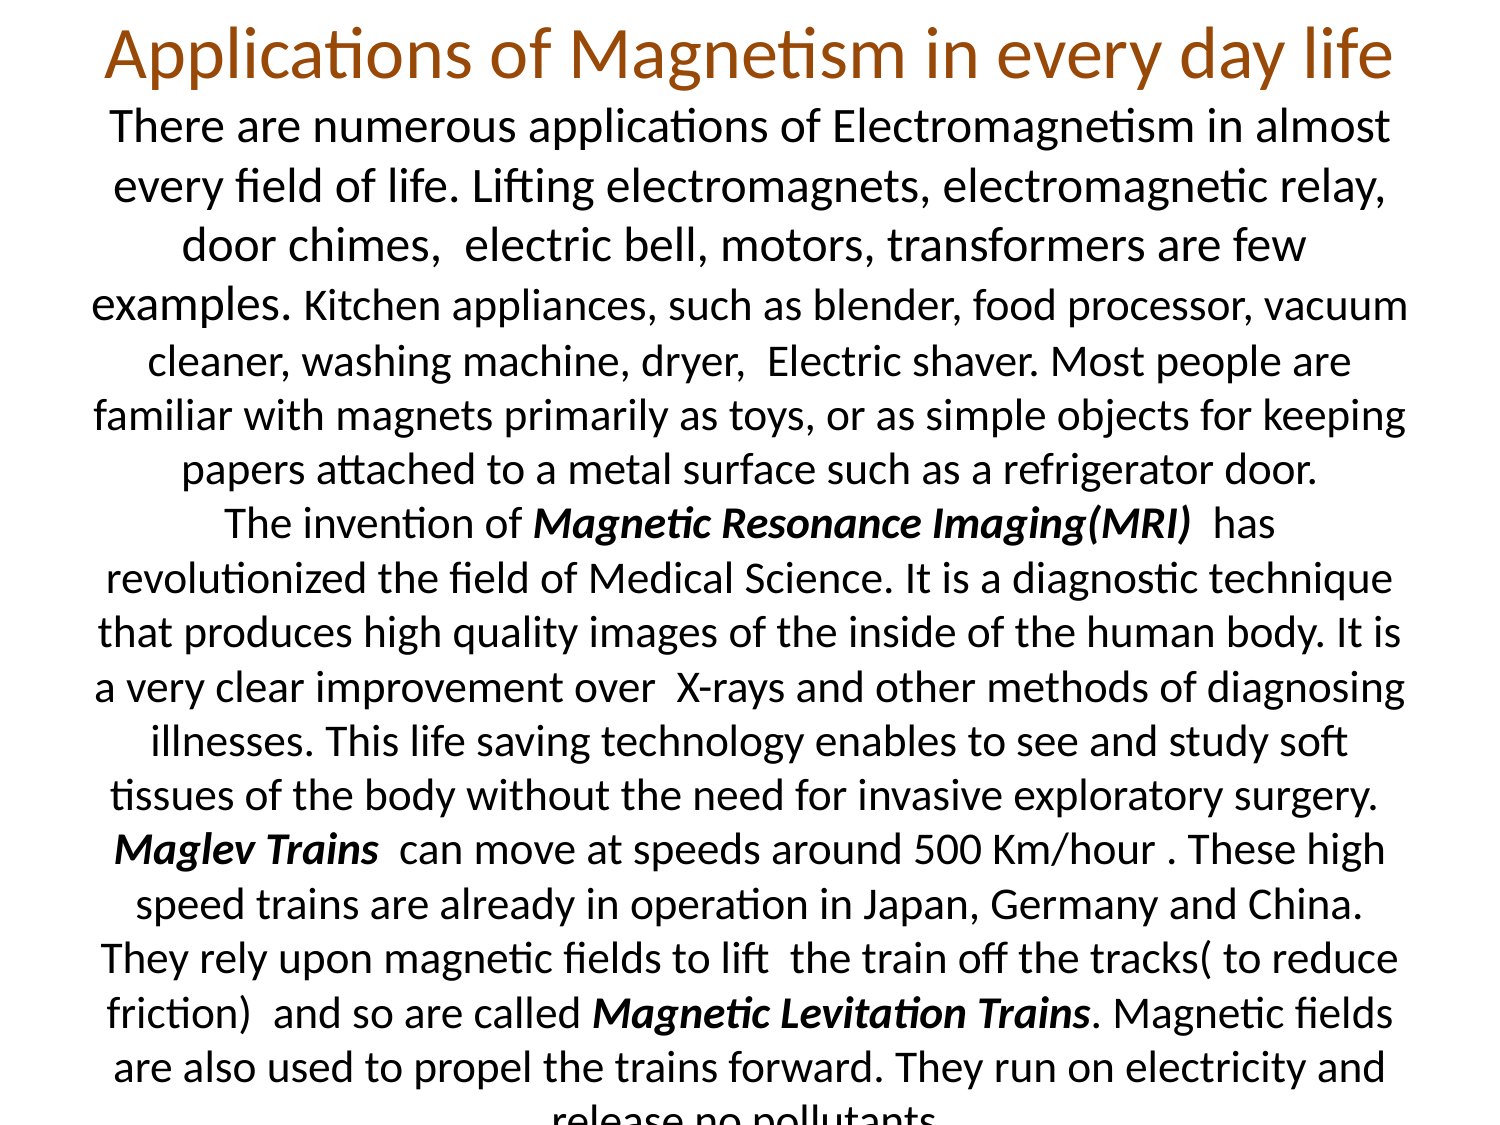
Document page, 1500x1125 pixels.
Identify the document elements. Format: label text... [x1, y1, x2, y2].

title Applications of Magnetism in every day life There are numerous applications of Electromagnetism in almost every field of life. Lifting electromagnets, electromagnetic relay, door chimes, electric bell, motors, transformers are few examples. Kitchen appliances, such as blender, food processor, vacuum cleaner, washing machine, dryer, Electric shaver. Most people are familiar with magnets primarily as toys, or as simple objects for keeping papers attached to a metal surface such as a refrigerator door. The invention of Magnetic Resonance Imaging(MRI) has revolutionized the field of Medical Science. It is a diagnostic technique that produces high quality images of the inside of the human body. It is a very clear improvement over X-rays and other methods of diagnosing illnesses. This life saving technology enables to see and study soft tissues of the body without the need for invasive exploratory surgery. Maglev Trains can move at speeds around 500 Km/hour . These high speed trains are already in operation in Japan, Germany and China. They rely upon magnetic fields to lift the train off the tracks( to reduce friction) and so are called Magnetic Levitation Trains. Magnetic fields are also used to propel the trains forward. They run on electricity and release no pollutants. [75, 0, 1425, 1125]
